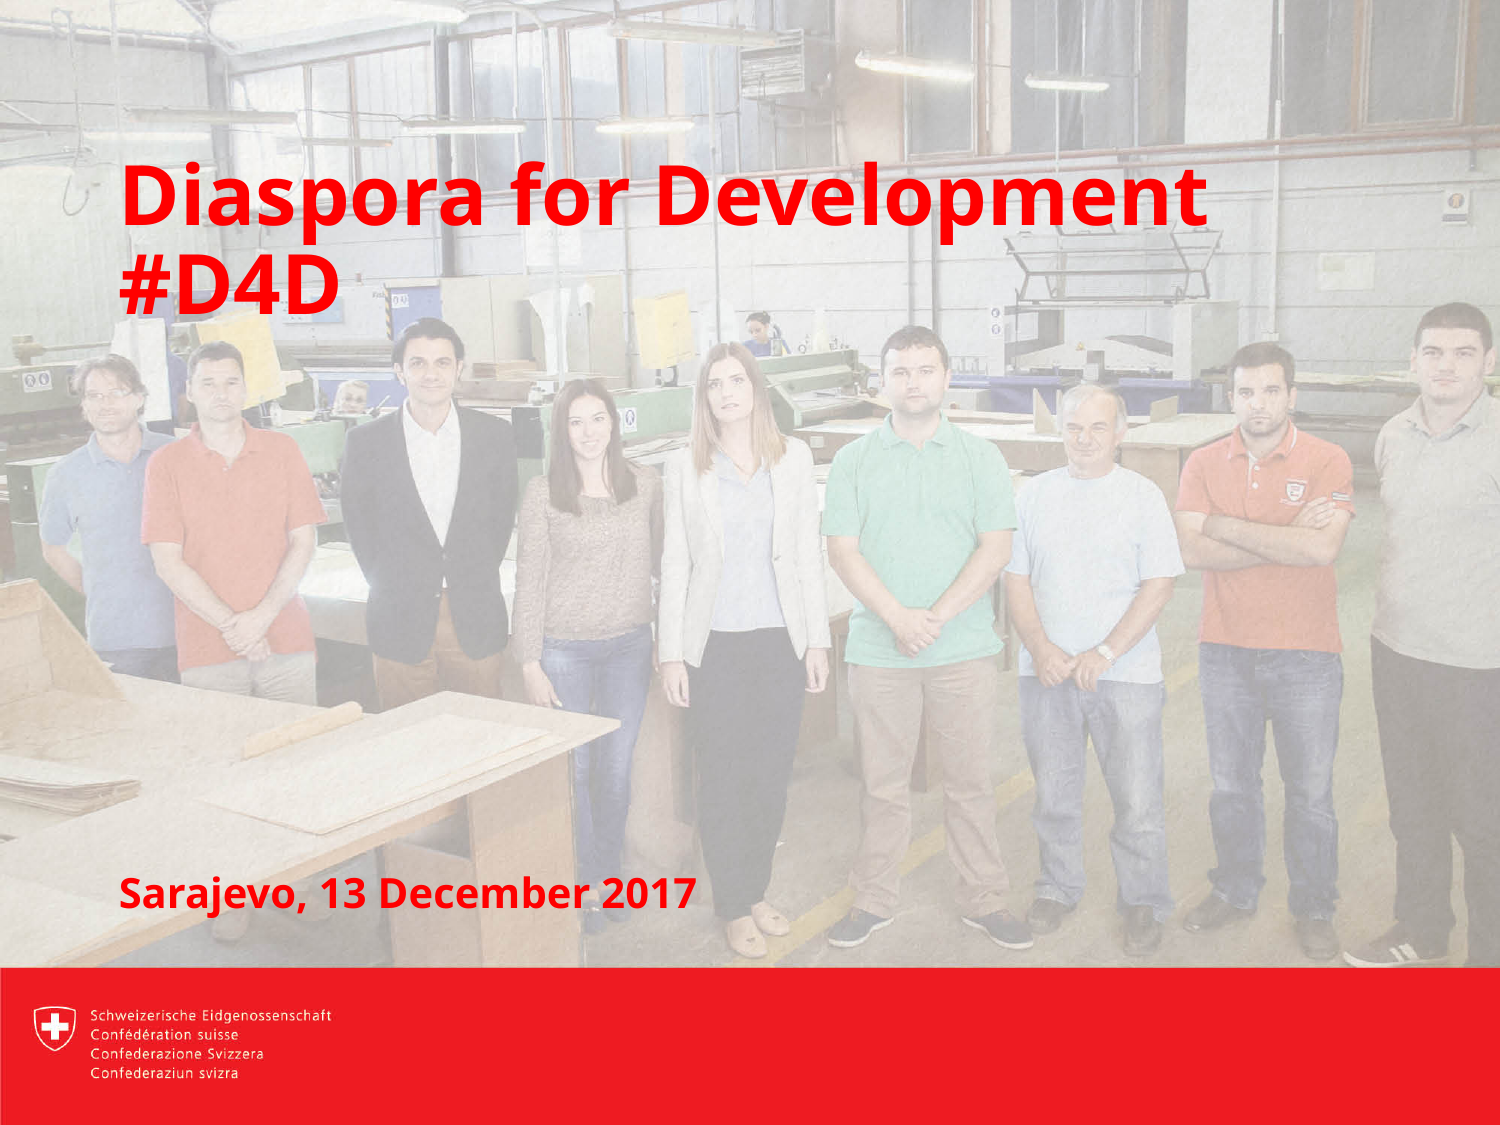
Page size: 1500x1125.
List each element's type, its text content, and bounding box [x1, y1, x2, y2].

title Diaspora for Development #D4D Sarajevo, 13 December 2017 [103, 74, 1388, 925]
picture [0, 0, 1500, 1125]
